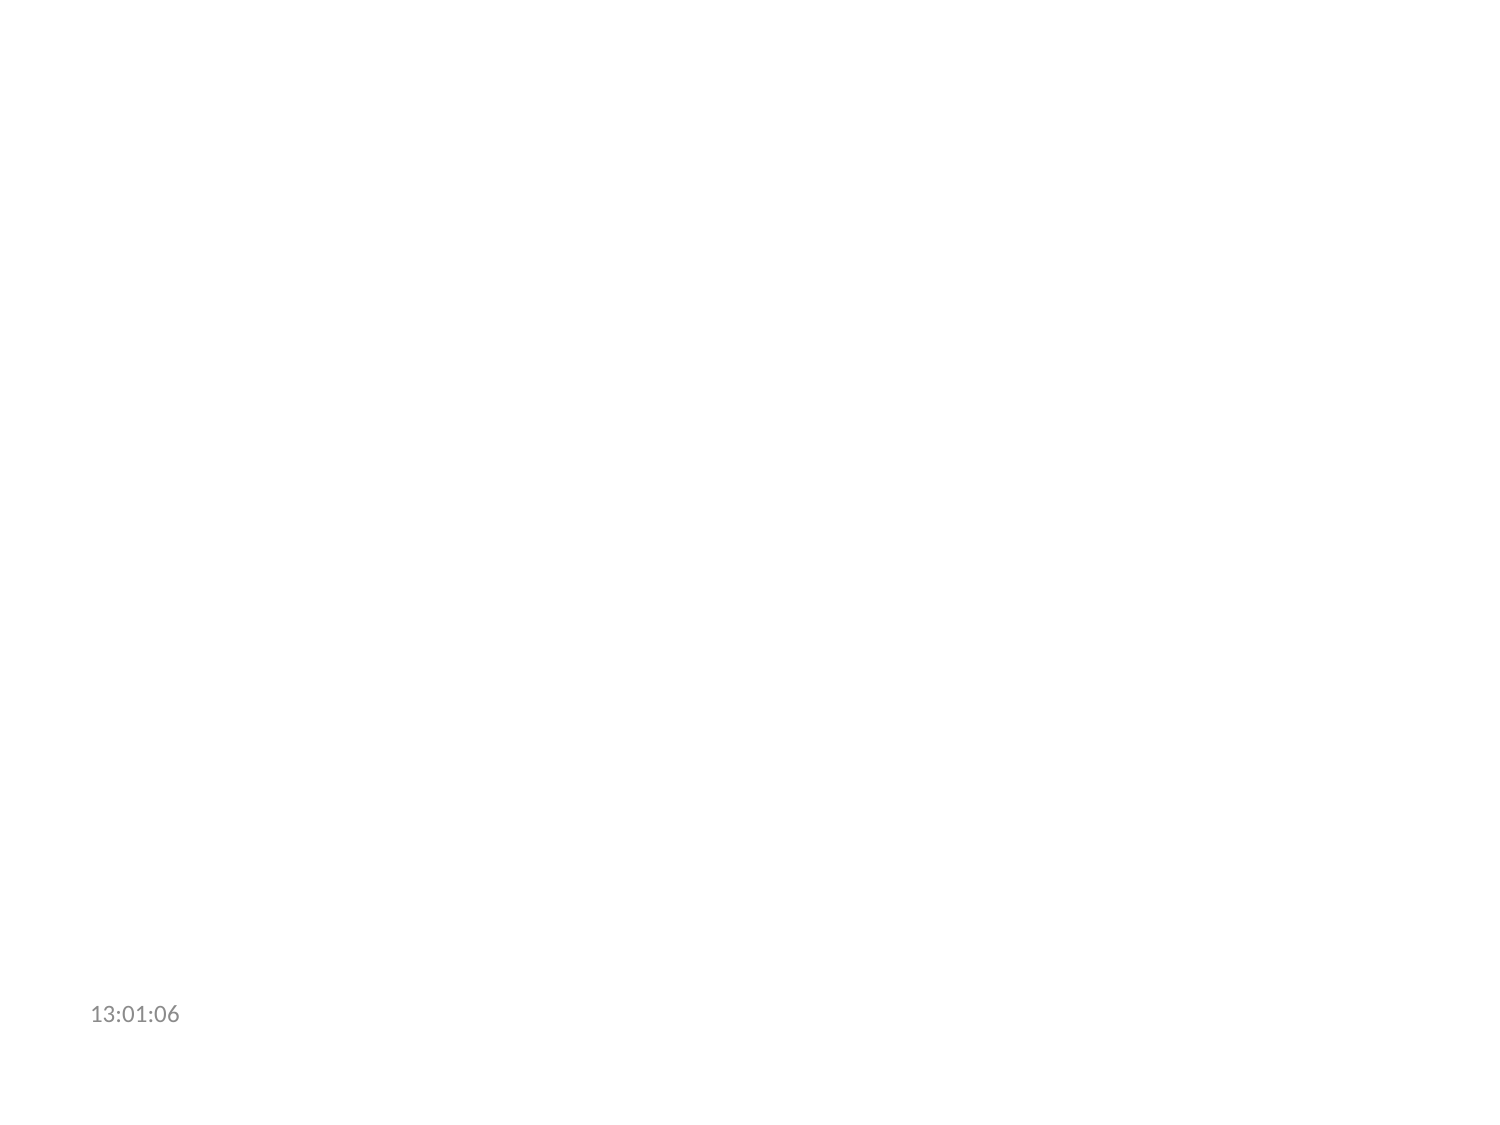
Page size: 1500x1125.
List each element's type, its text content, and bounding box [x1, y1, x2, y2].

text_box 15:35:09 [75, 982, 425, 1043]
